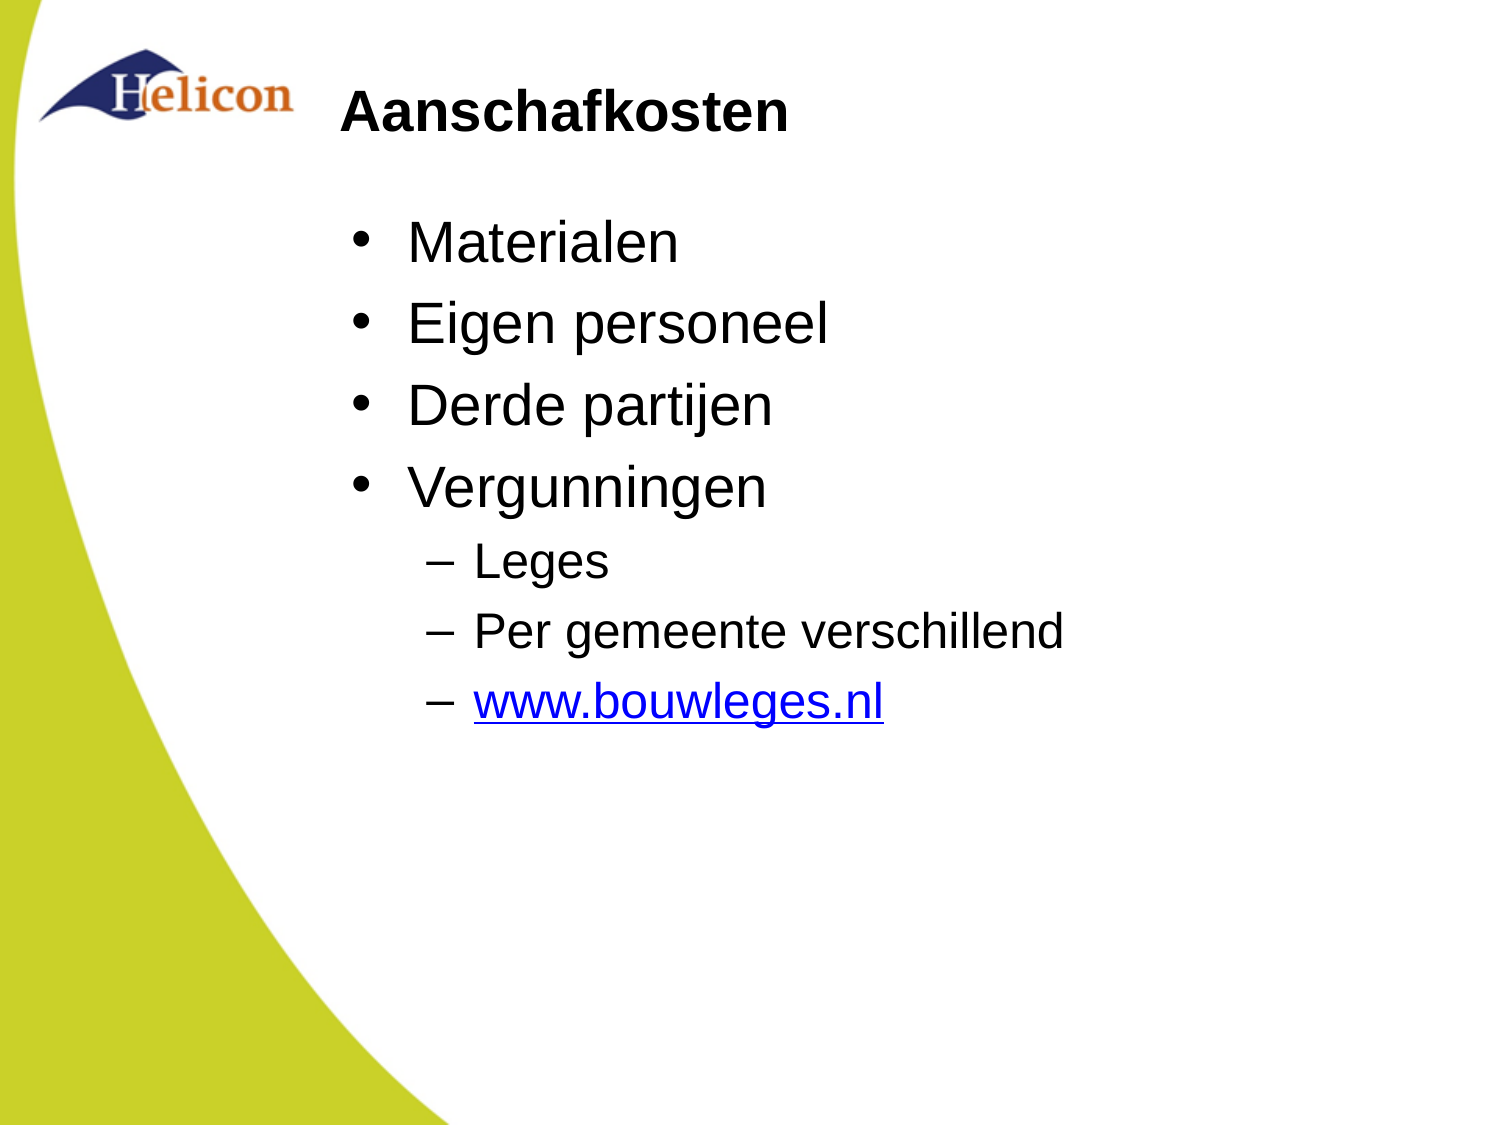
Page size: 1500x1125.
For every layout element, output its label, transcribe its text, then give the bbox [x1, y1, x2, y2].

list Materialen Eigen personeel Derde partijen Vergunningen Leges Per gemeente verschillend www.bouwleges.nl [336, 196, 1425, 1005]
picture [0, 0, 1500, 1125]
title Aanschafkosten [324, 54, 1415, 161]
